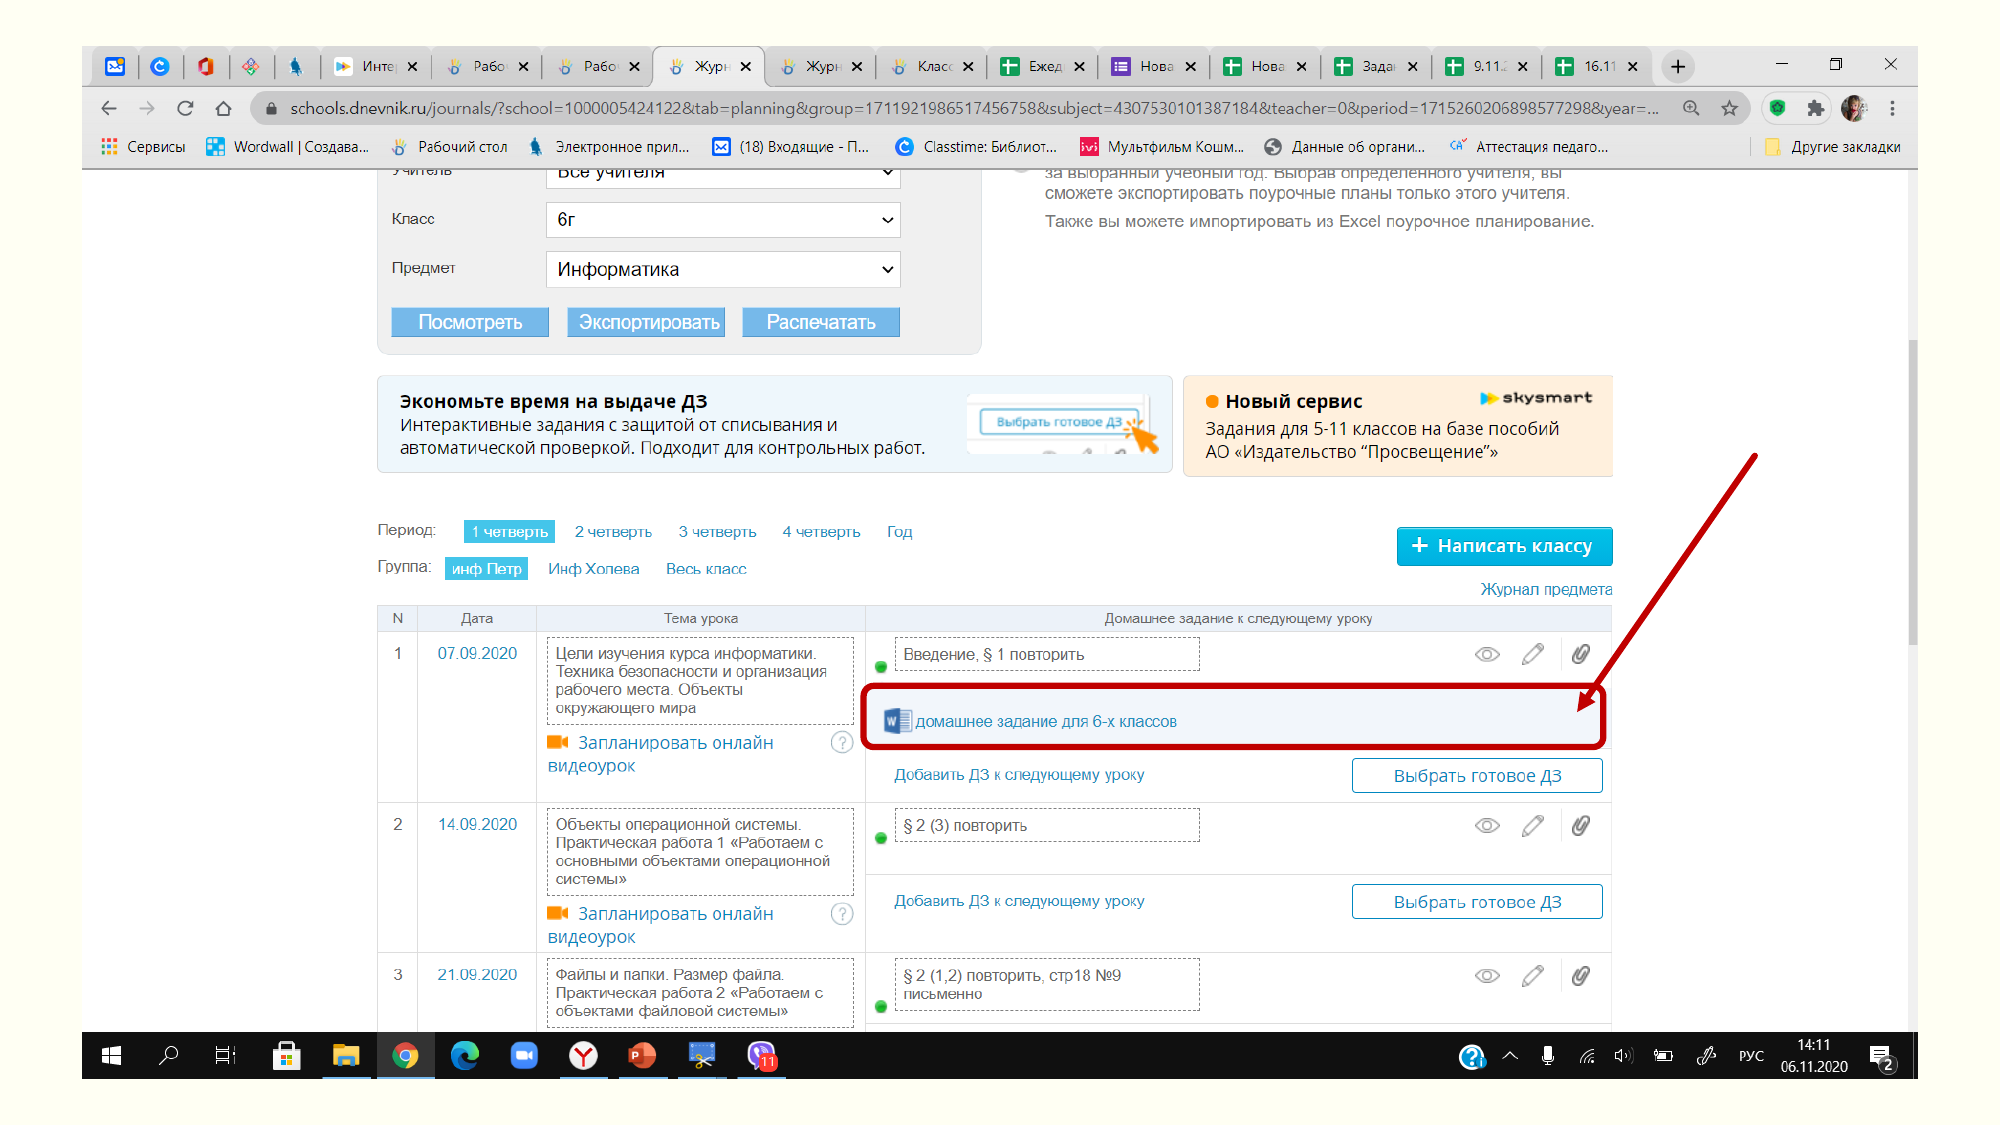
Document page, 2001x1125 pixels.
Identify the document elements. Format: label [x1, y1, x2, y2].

text_box [1577, 455, 1755, 713]
picture [82, 46, 1918, 1079]
